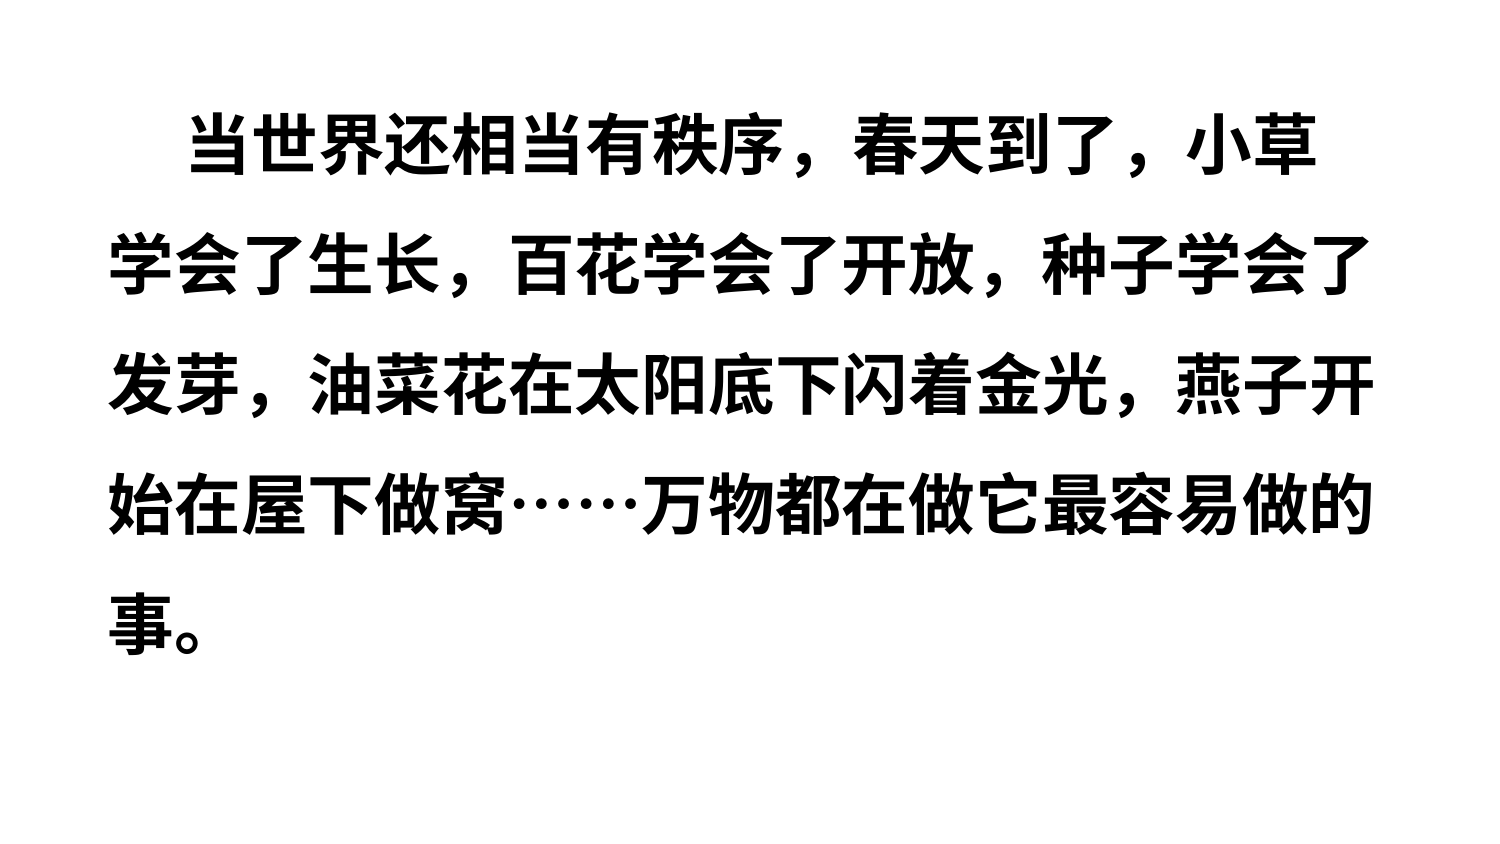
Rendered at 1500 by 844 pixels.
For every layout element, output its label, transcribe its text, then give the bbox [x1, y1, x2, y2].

text_box 当世界还相当有秩序，春天到了，小草学会了生长，百花学会了开放，种子学会了发芽，油菜花在太阳底下闪着金光，燕子开始在屋下做窝……万物都在做它最容易做的事。 [93, 55, 1401, 671]
